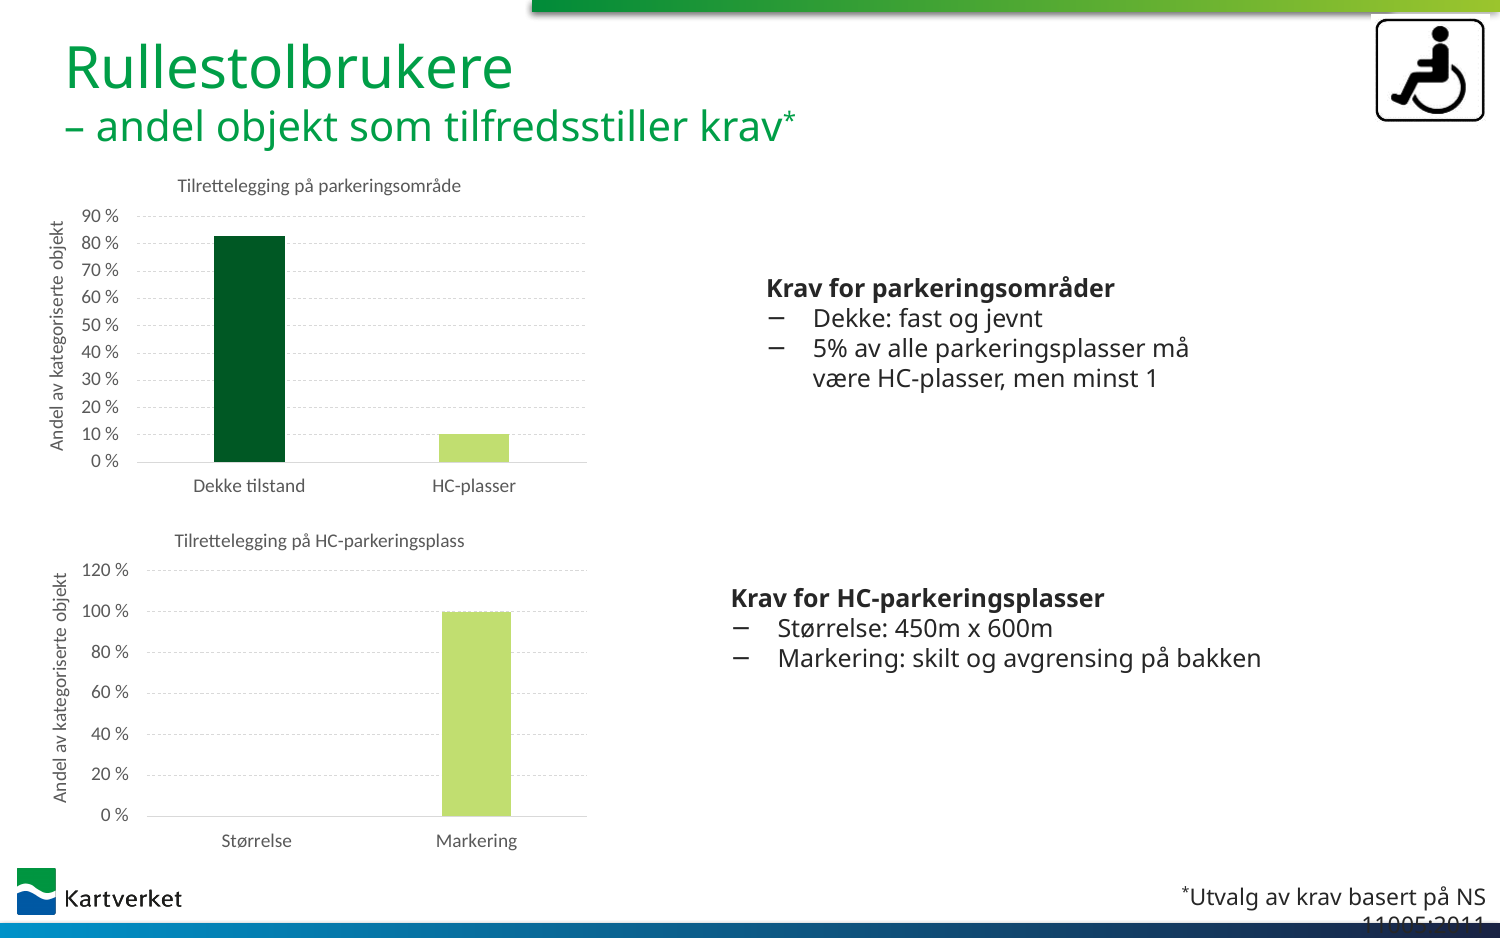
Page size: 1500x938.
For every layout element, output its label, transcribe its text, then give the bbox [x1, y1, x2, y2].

picture [41, 166, 598, 505]
text_box Rullestolbrukere – andel objekt som tilfredsstiller krav* [49, 23, 1431, 158]
picture [1371, 13, 1491, 127]
text_box Krav for parkeringsområder Dekke: fast og jevnt 5% av alle parkeringsplasser må være HC-plasser, men minst 1 [751, 264, 1232, 400]
text_box Krav for HC-parkeringsplasser Størrelse: 450m x 600m Markering: skilt og avgrensing på bakken [715, 574, 1278, 680]
text_box *Utvalg av krav basert på NS 11005:2011 [1068, 873, 1500, 938]
picture [41, 520, 598, 859]
